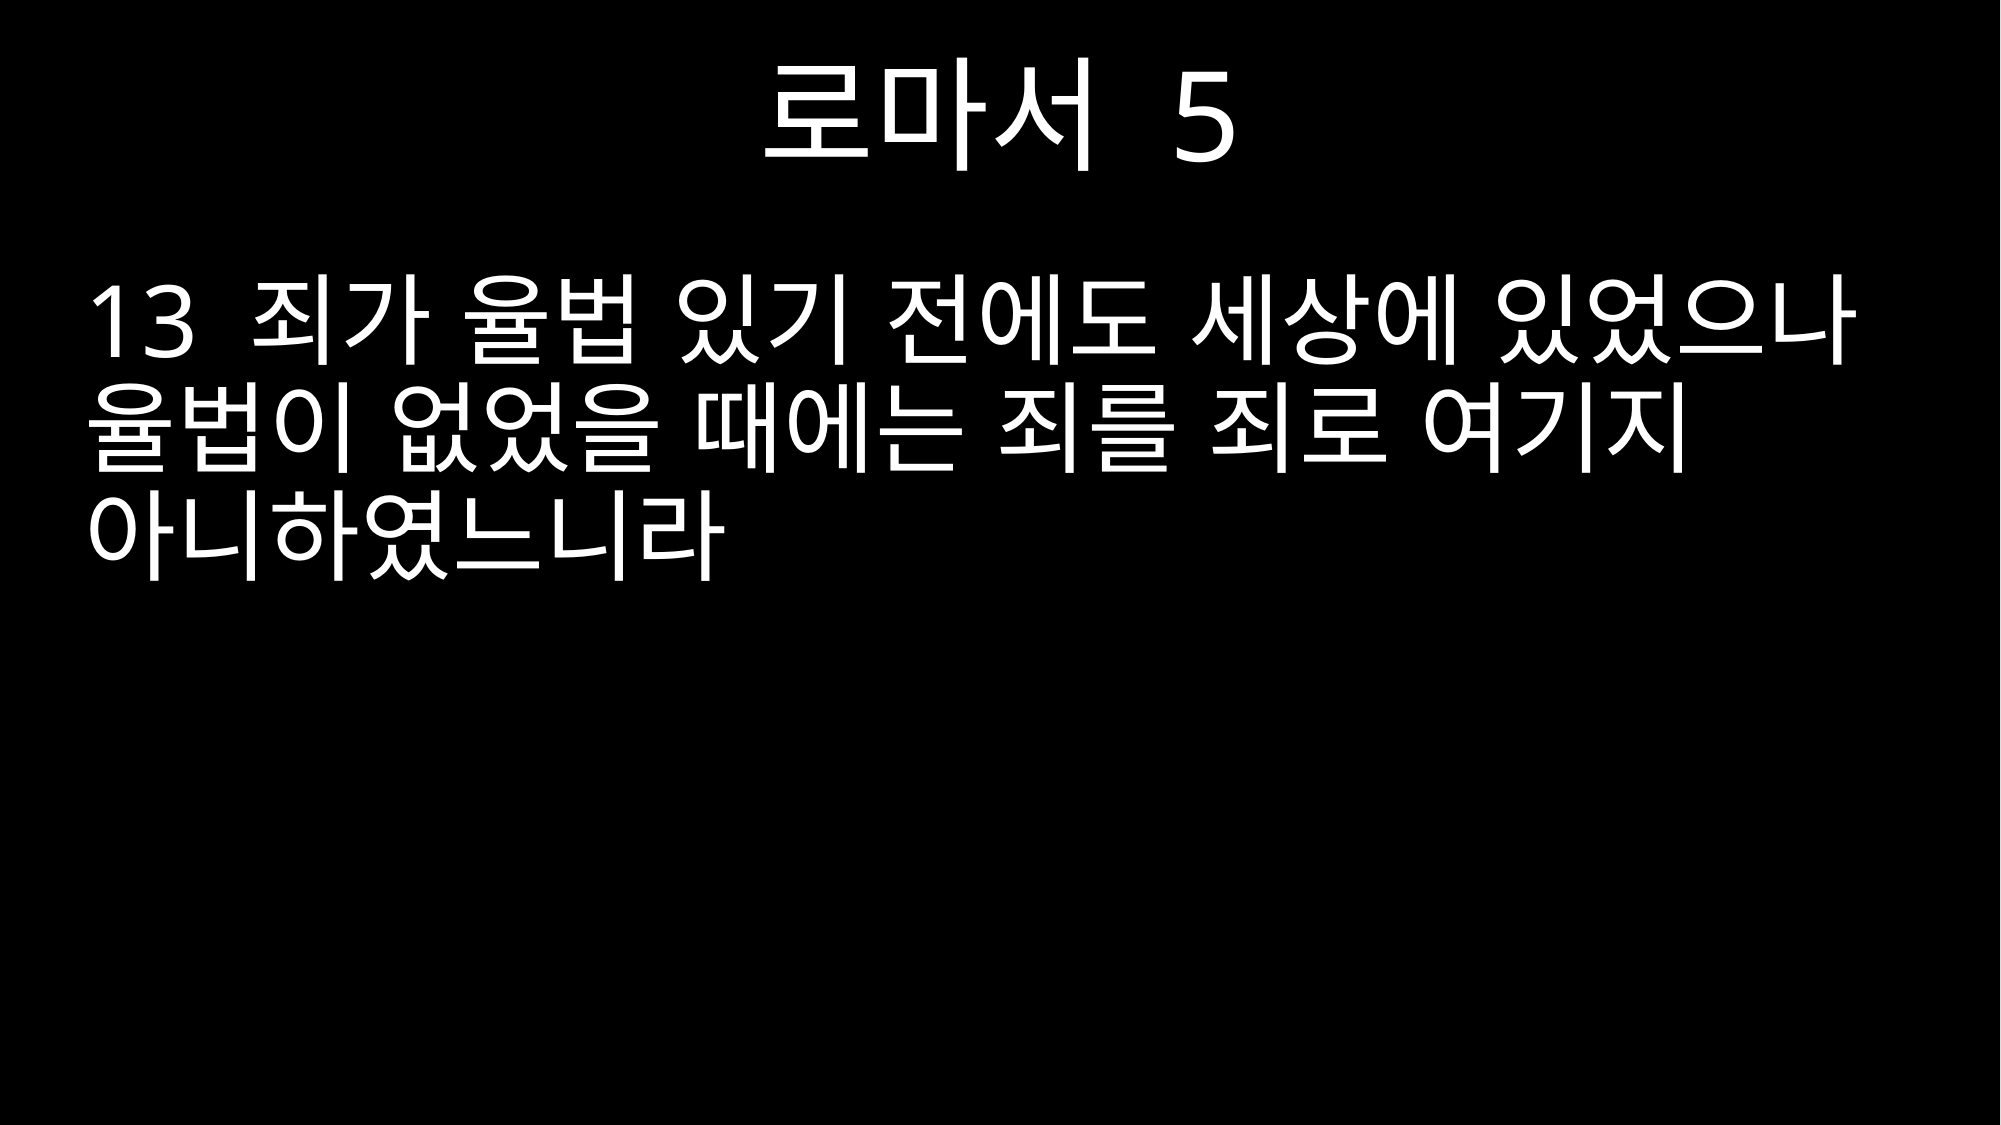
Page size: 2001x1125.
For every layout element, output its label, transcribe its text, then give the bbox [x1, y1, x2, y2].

footer 로마서 5 [0, 32, 2000, 192]
picture [0, 0, 2001, 1125]
list 13 죄가 율법 있기 전에도 세상에 있었으나 율법이 없었을 때에는 죄를 죄로 여기지 아니하였느니라 [69, 263, 1953, 423]
